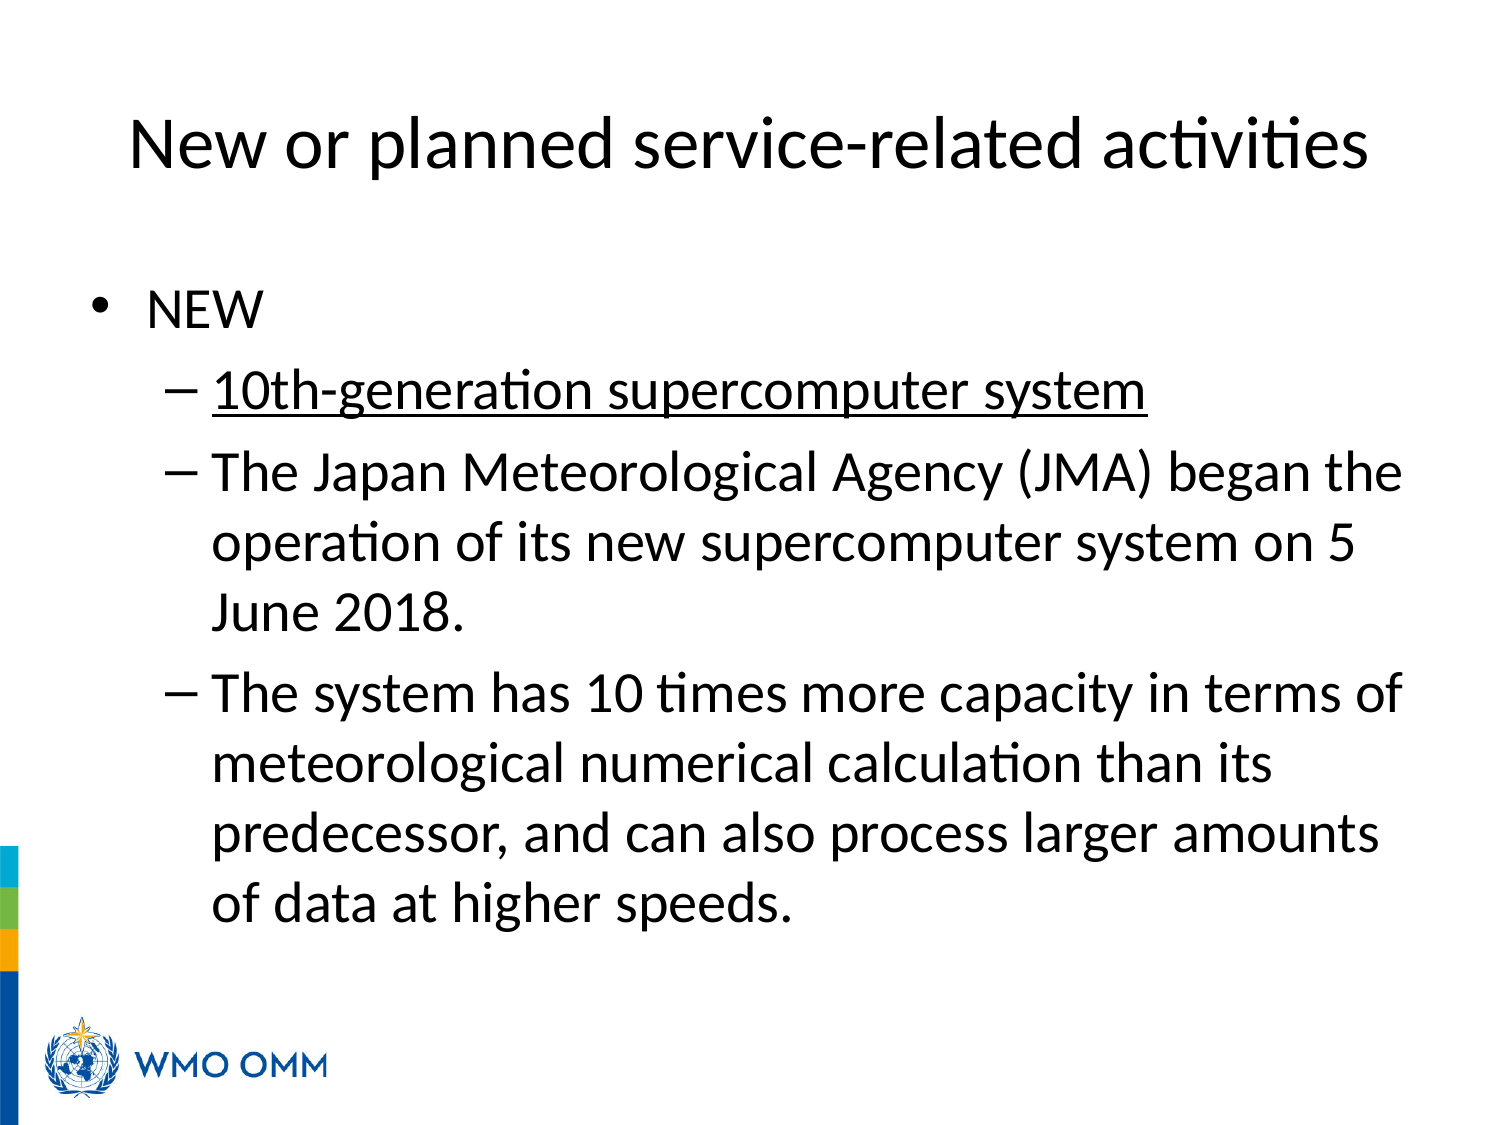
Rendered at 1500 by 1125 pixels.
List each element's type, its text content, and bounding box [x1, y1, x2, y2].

picture [0, 845, 327, 1125]
list NEW 10th-generation supercomputer system The Japan Meteorological Agency (JMA) began the operation of its new supercomputer system on 5 June 2018. The system has 10 times more capacity in terms of meteorological numerical calculation than its predecessor, and can also process larger amounts of data at higher speeds. [75, 262, 1425, 1005]
title New or planned service-related activities [75, 45, 1425, 233]
